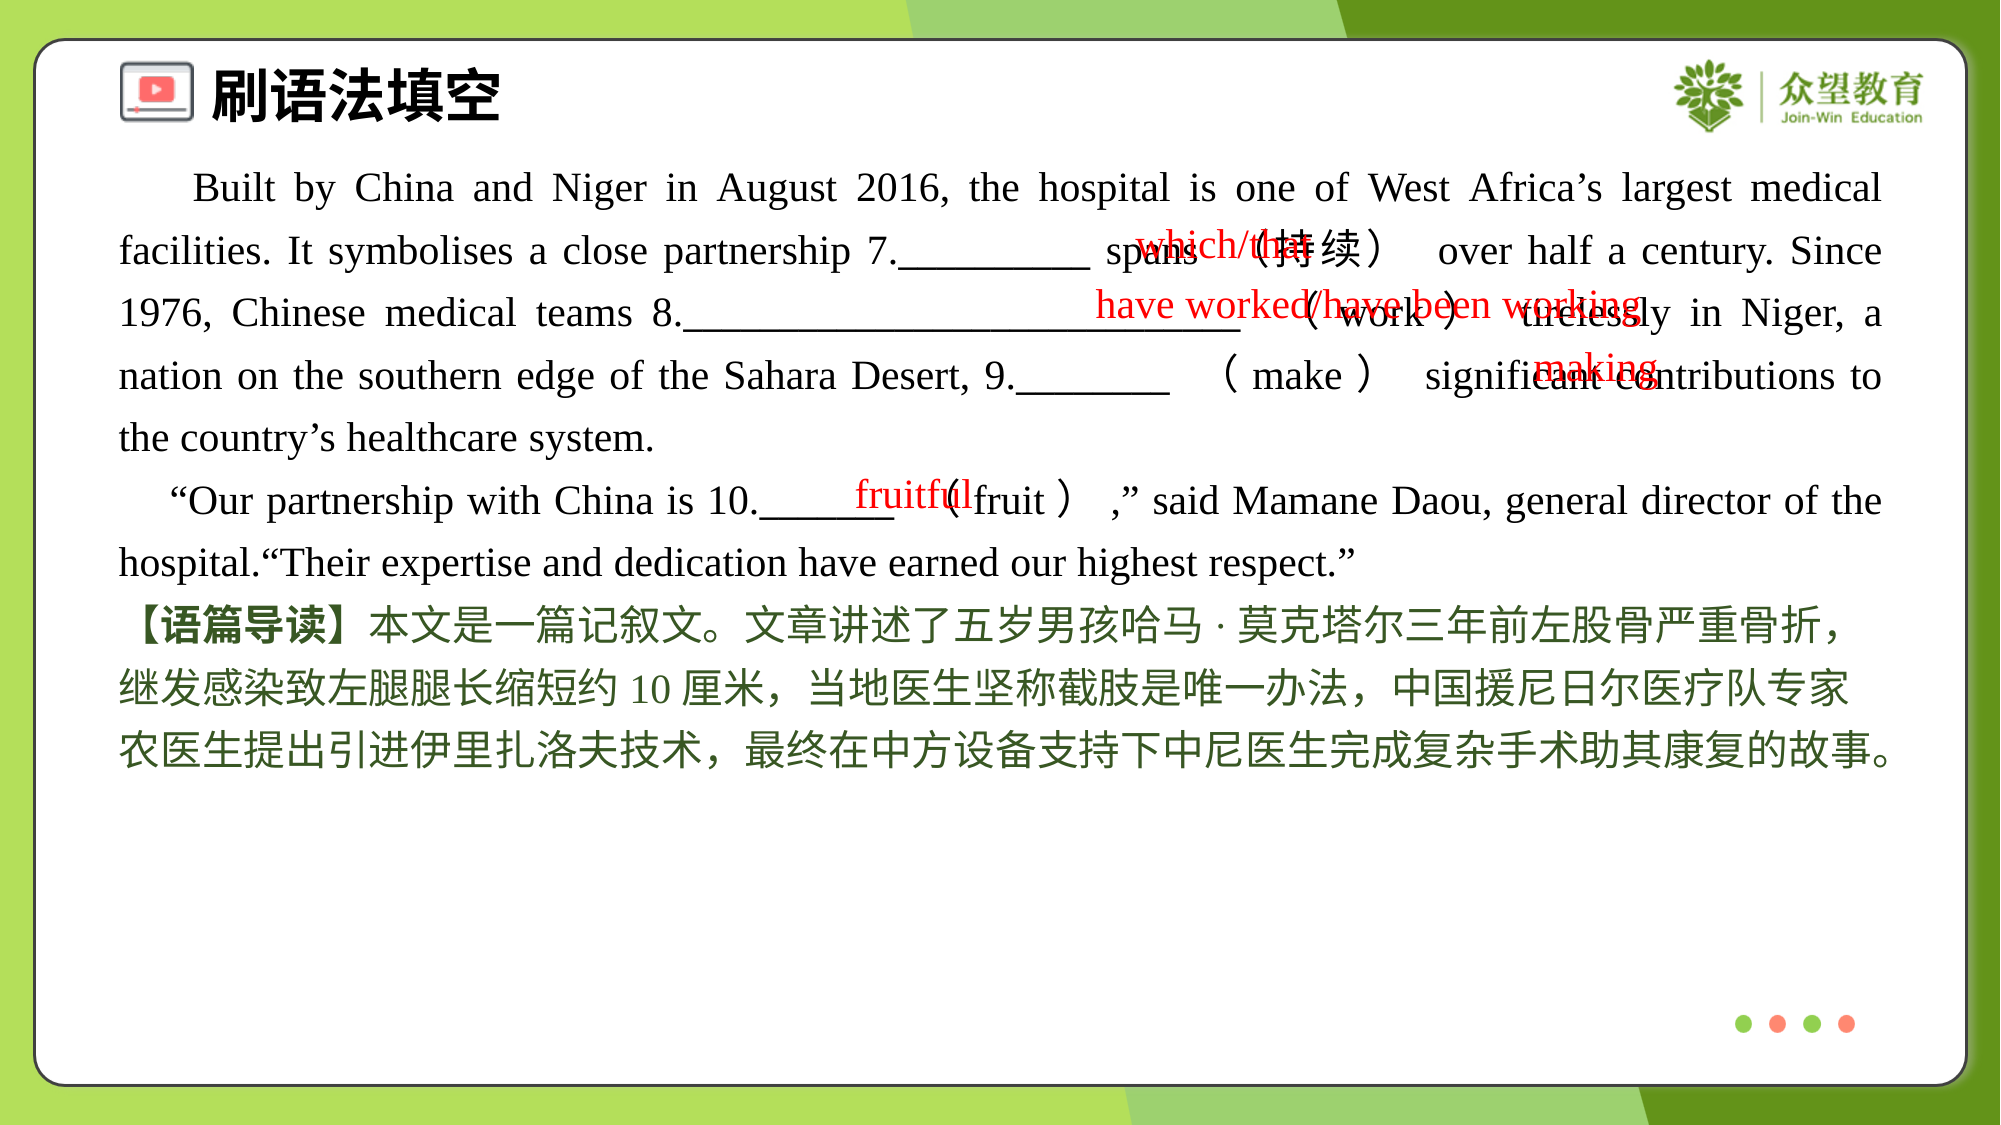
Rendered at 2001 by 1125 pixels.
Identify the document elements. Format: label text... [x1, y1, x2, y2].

text_box 【语篇导读】本文是一篇记叙文。文章讲述了五岁男孩哈马·莫克塔尔三年前左股骨严重骨折，继发感染致左腿腿长缩短约10厘米，当地医生坚称截肢是唯一办法，中国援尼日尔医疗队专家农医生提出引进伊里扎洛夫技术，最终在中方设备支持下中尼医生完成复杂手术助其康复的故事。 [118, 586, 1883, 770]
text_box have worked/have been working [1077, 264, 1661, 322]
text_box making [1528, 326, 1664, 385]
text_box fruitful [850, 453, 978, 512]
text_box Built by China and Niger in August 2016, the hospital is one of West Africa’s largest medical facilities. It symbolises a close partnership 7.__________ spans （持续） over half a century. Since 1976, Chinese medical teams 8._____________________________ （work） tirelessly in Niger, a nation on the southern edge of the Sahara Desert, 9.________ （make） significant contributions to the country’s healthcare system. “Our partnership with China is 10._______ （fruit）,” said Mamane Daou, general director of the hospital.“Their expertise and dedication have earned our highest respect.” [118, 147, 1883, 580]
picture [0, 0, 2000, 1125]
text_box which/that [1131, 203, 1317, 262]
